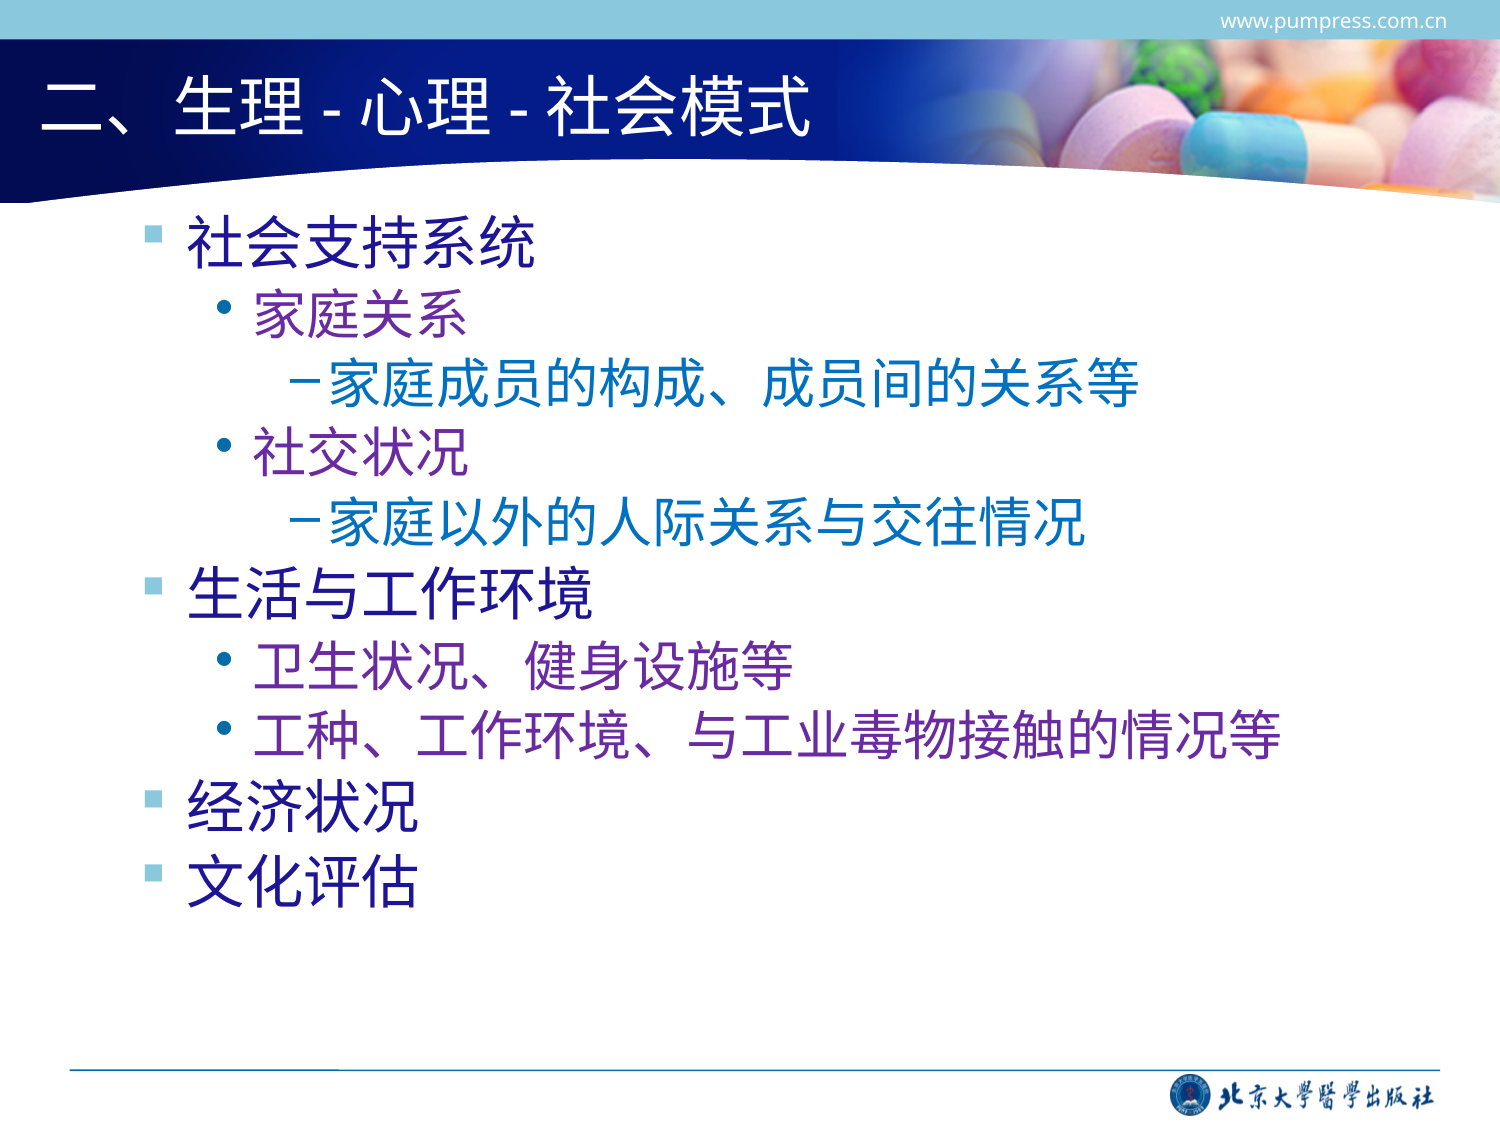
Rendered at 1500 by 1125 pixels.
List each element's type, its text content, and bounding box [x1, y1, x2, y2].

picture [1170, 1074, 1436, 1118]
title 二、生理-心理-社会模式 [23, 58, 1349, 152]
slide_number www.pumpress.com.cn [1024, 0, 1463, 38]
picture [0, 40, 1500, 203]
list 社会支持系统 家庭关系 家庭成员的构成、成员间的关系等 社交状况 家庭以外的人际关系与交往情况 生活与工作环境 卫生状况、健身设施等 工种、工作环境、与工业毒物接触的情况等 经济状况 文化评估 [49, 198, 1463, 1026]
